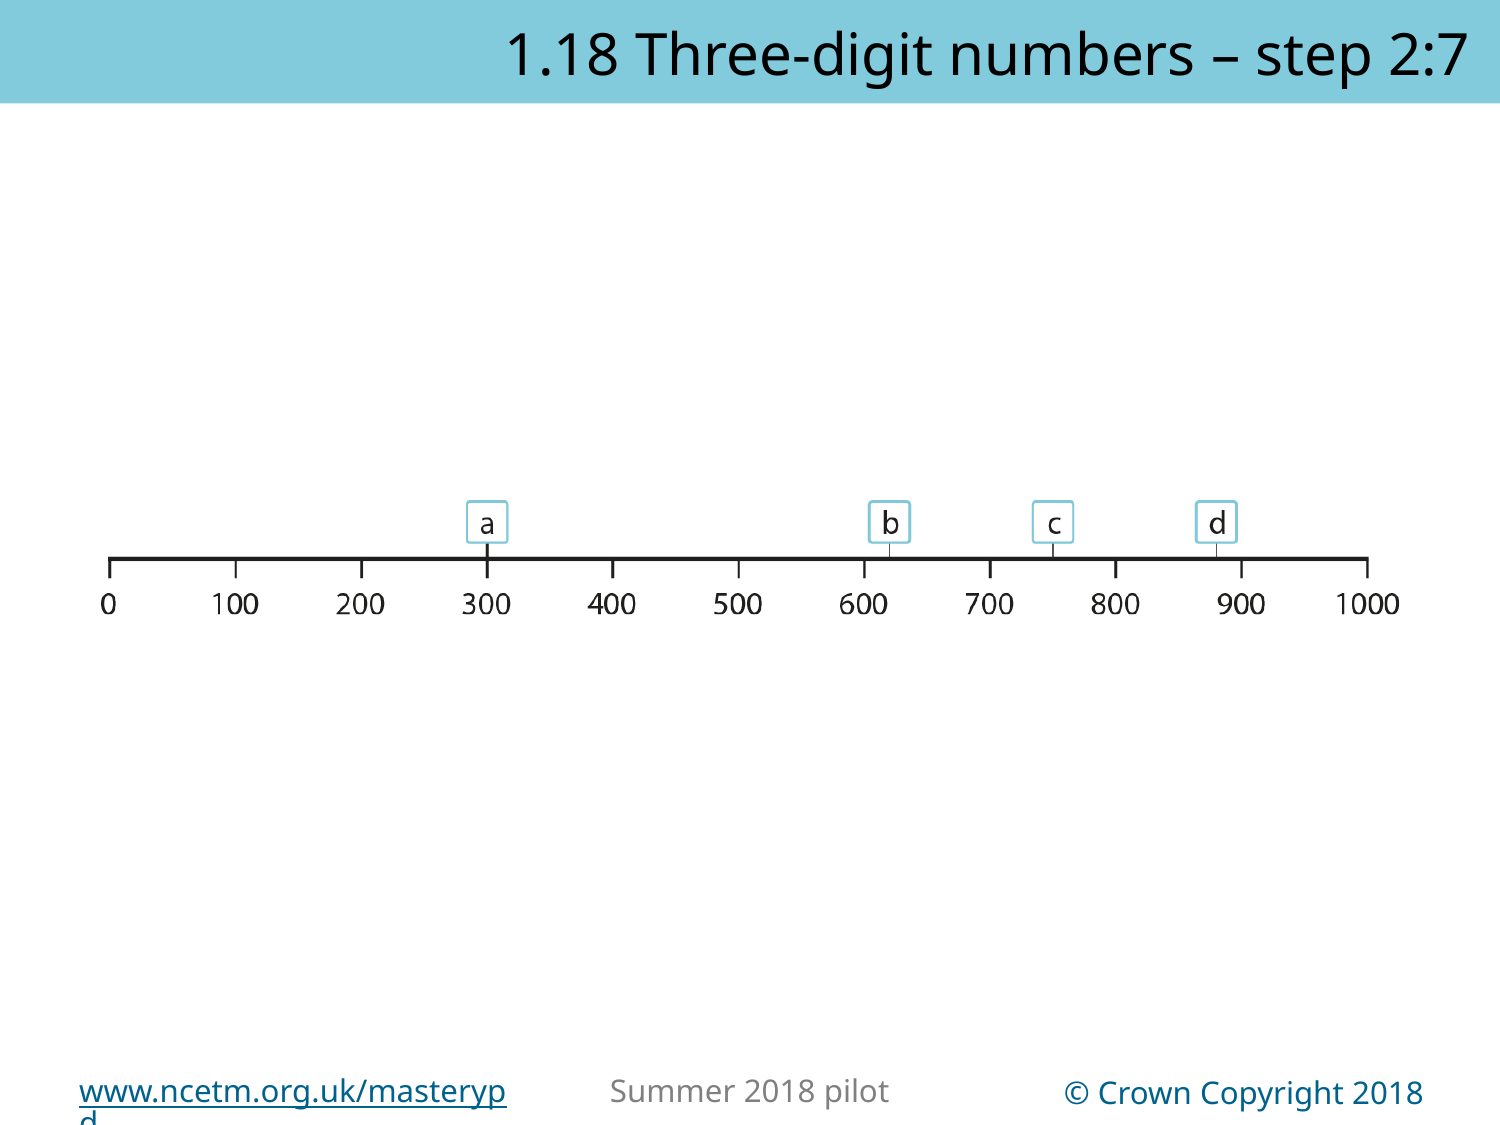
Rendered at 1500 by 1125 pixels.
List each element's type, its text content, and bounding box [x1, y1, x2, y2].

picture [100, 500, 1400, 623]
list 1.18 Three-digit numbers – step 2:7 [0, 0, 1500, 104]
